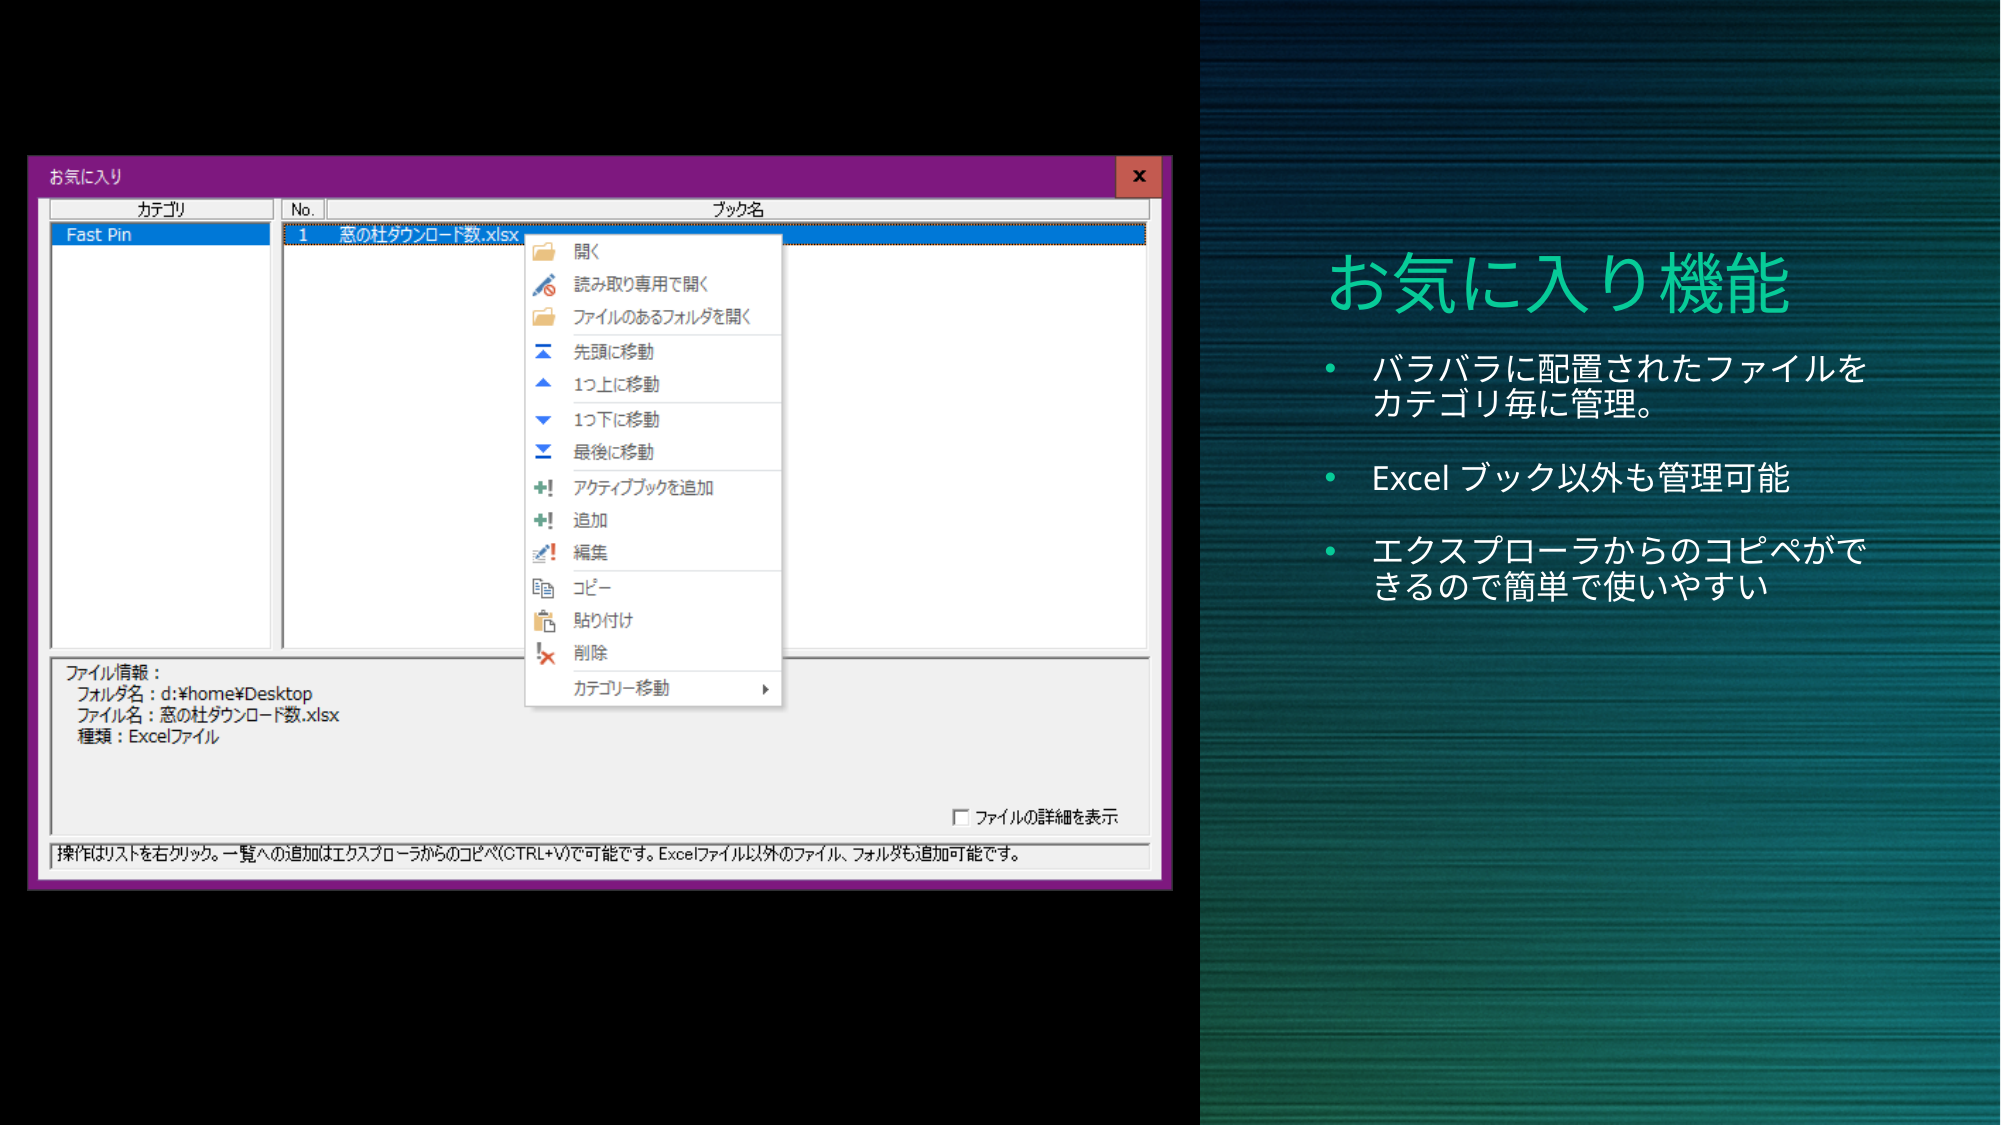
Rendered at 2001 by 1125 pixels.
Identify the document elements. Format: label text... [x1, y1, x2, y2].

list バラバラに配置されたファイルをカテゴリ毎に管理。 Excelブック以外も管理可能 エクスプローラからのコピペができるので簡単で使いやすい [1309, 344, 1901, 645]
picture [1200, 0, 2001, 1125]
title お気に入り機能 [1309, 75, 1901, 330]
picture [27, 155, 1173, 891]
